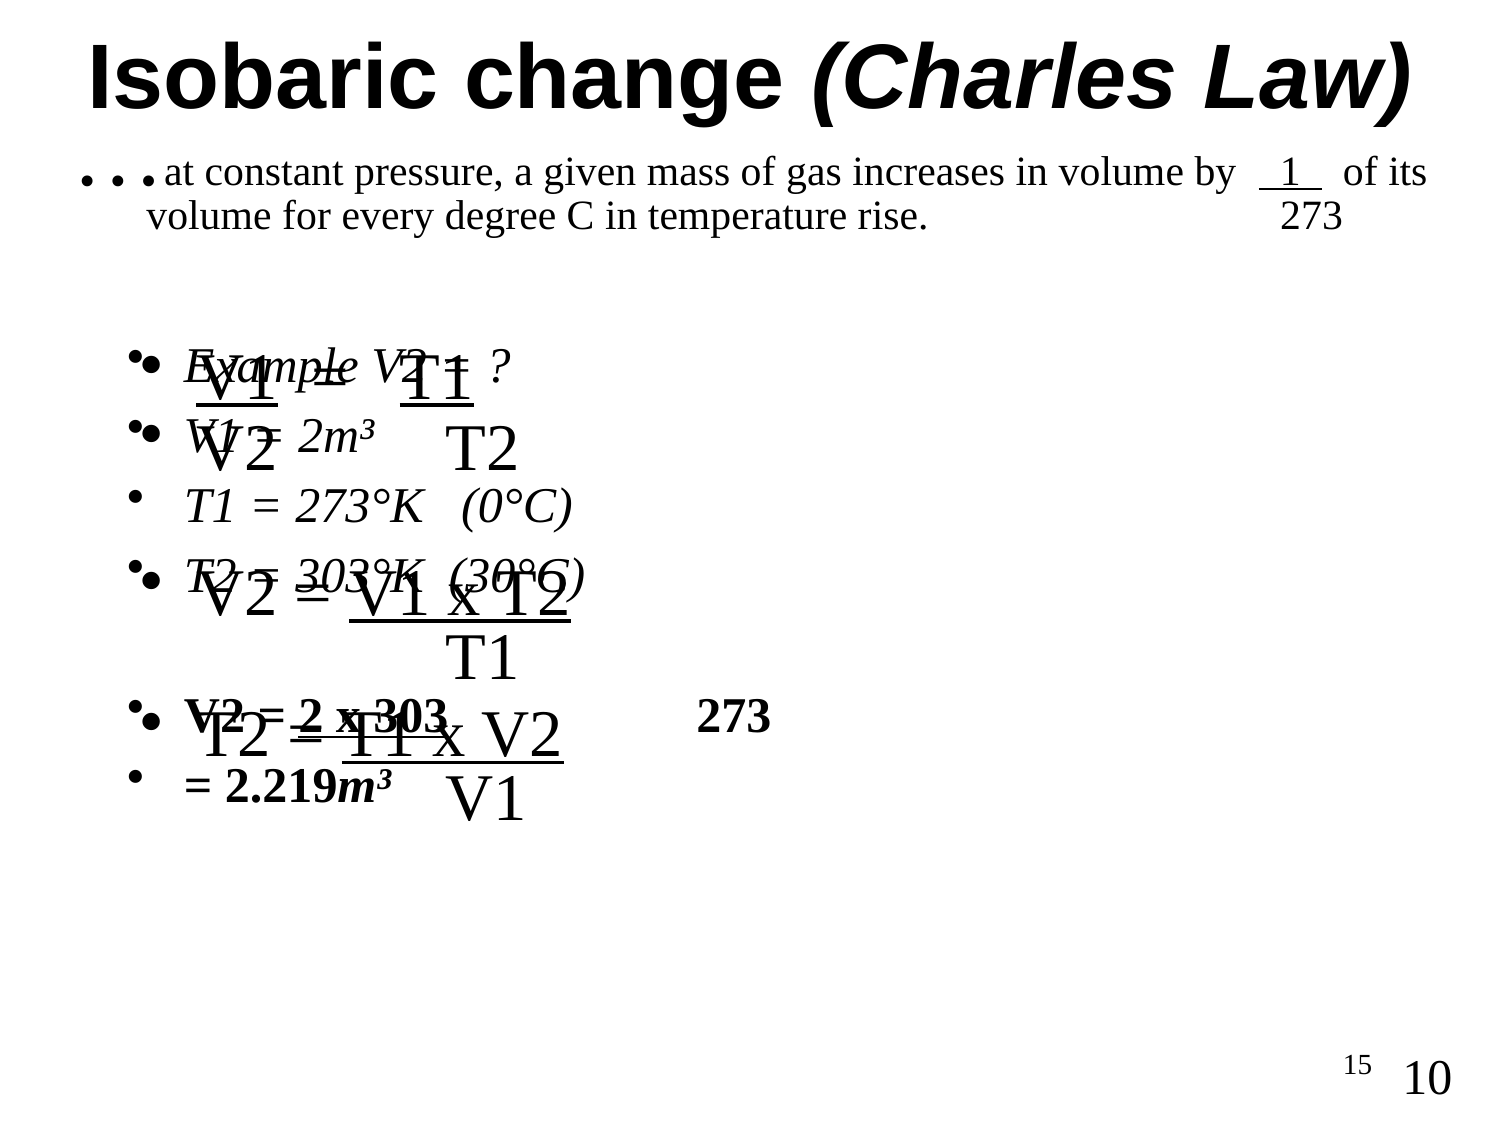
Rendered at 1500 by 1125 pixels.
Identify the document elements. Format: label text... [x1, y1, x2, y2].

list Example V2 = ? V1 = 2m³ T1 = 273°K (0°C) T2 = 303°K (30°C) V2 = 2 x 303 273 = 2.219m³ [112, 324, 1388, 1001]
text_box 10 [1387, 1037, 1500, 1113]
slide_number 15 [1074, 1024, 1388, 1101]
title Isobaric change (Charles Law) …at constant pressure, a given mass of gas increases in volume by 1 of its volume for every degree C in temperature rise. 273 [0, 99, 1500, 261]
